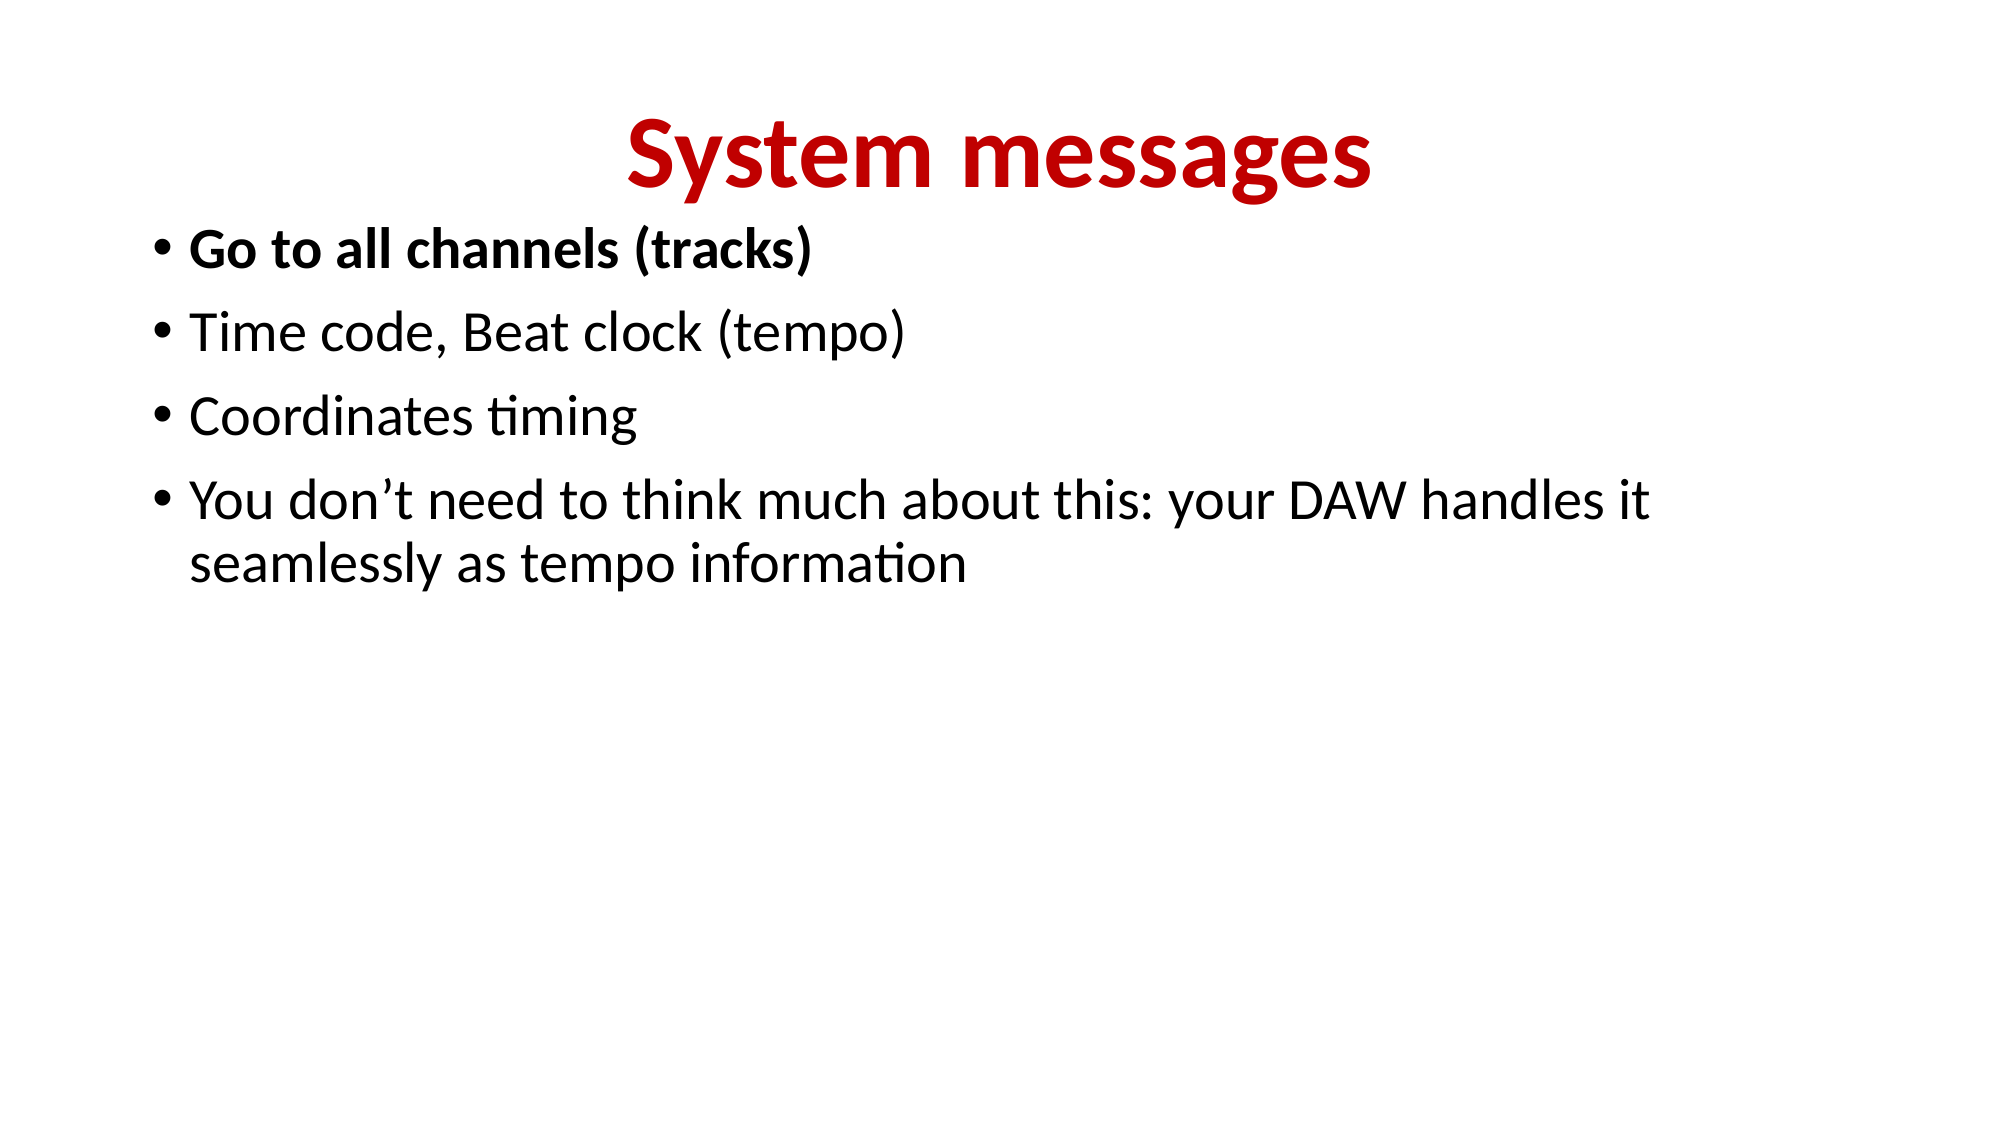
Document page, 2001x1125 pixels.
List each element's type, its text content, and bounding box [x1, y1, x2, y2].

title System messages [137, 59, 1863, 210]
list Go to all channels (tracks) Time code, Beat clock (tempo) Coordinates timing You don’t need to think much about this: your DAW handles it seamlessly as tempo information [137, 210, 1863, 1066]
